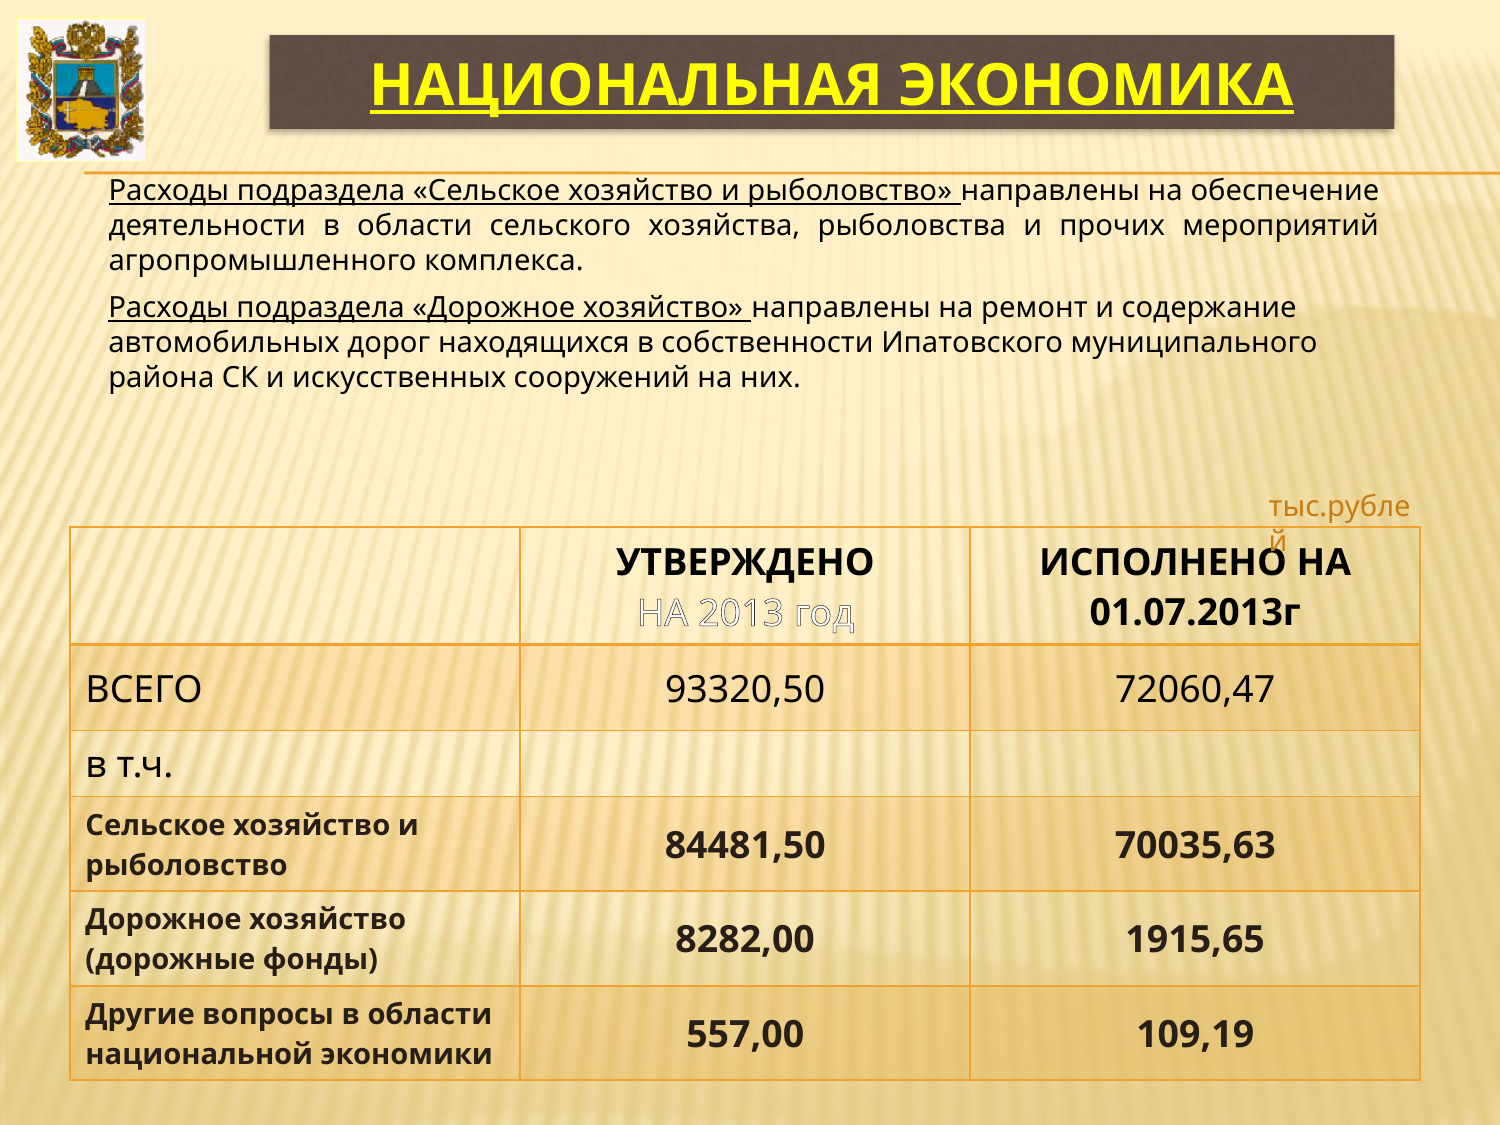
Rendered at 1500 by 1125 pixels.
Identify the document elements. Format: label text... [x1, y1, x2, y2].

table_cell Сельское хозяйство и рыболовство [71, 797, 519, 890]
table_cell ВСЕГО [71, 646, 519, 730]
table_cell 93320,50 [521, 646, 969, 730]
table_cell 109,19 [971, 987, 1419, 1079]
table_header [71, 528, 519, 643]
table_cell 70035,63 [971, 797, 1419, 890]
table_cell 84481,50 [521, 797, 969, 890]
table_cell Дорожное хозяйство (дорожные фонды) [71, 892, 519, 985]
table_cell 1915,65 [971, 892, 1419, 985]
table_cell 72060,47 [971, 646, 1419, 730]
title НАЦИОНАЛЬНАЯ ЭКОНОМИКА [269, 35, 1395, 129]
table_cell в т.ч. [71, 731, 519, 796]
table_cell Другие вопросы в области национальной экономики [71, 987, 519, 1079]
table_cell [521, 731, 969, 796]
table_cell 8282,00 [521, 892, 969, 985]
text_box Расходы подраздела «Сельское хозяйство и рыболовство» направлены на обеспечение деятельности в области сельского хозяйства, рыболовства и прочих мероприятий агропромышленного комплекса. [93, 163, 1395, 281]
table_header ИСПОЛНЕНО НА 01.07.2013г [971, 528, 1419, 643]
table_header УТВЕРЖДЕНО НА 2013 год [521, 528, 969, 643]
text_box тыс.рублей [1253, 480, 1430, 566]
table_cell [971, 731, 1419, 796]
table_cell 557,00 [521, 987, 969, 1079]
picture [17, 18, 145, 162]
text_box Расходы подраздела «Дорожное хозяйство» направлены на ремонт и содержание автомобильных дорог находящихся в собственности Ипатовского муниципального района СК и искусственных сооружений на них. [93, 281, 1418, 401]
